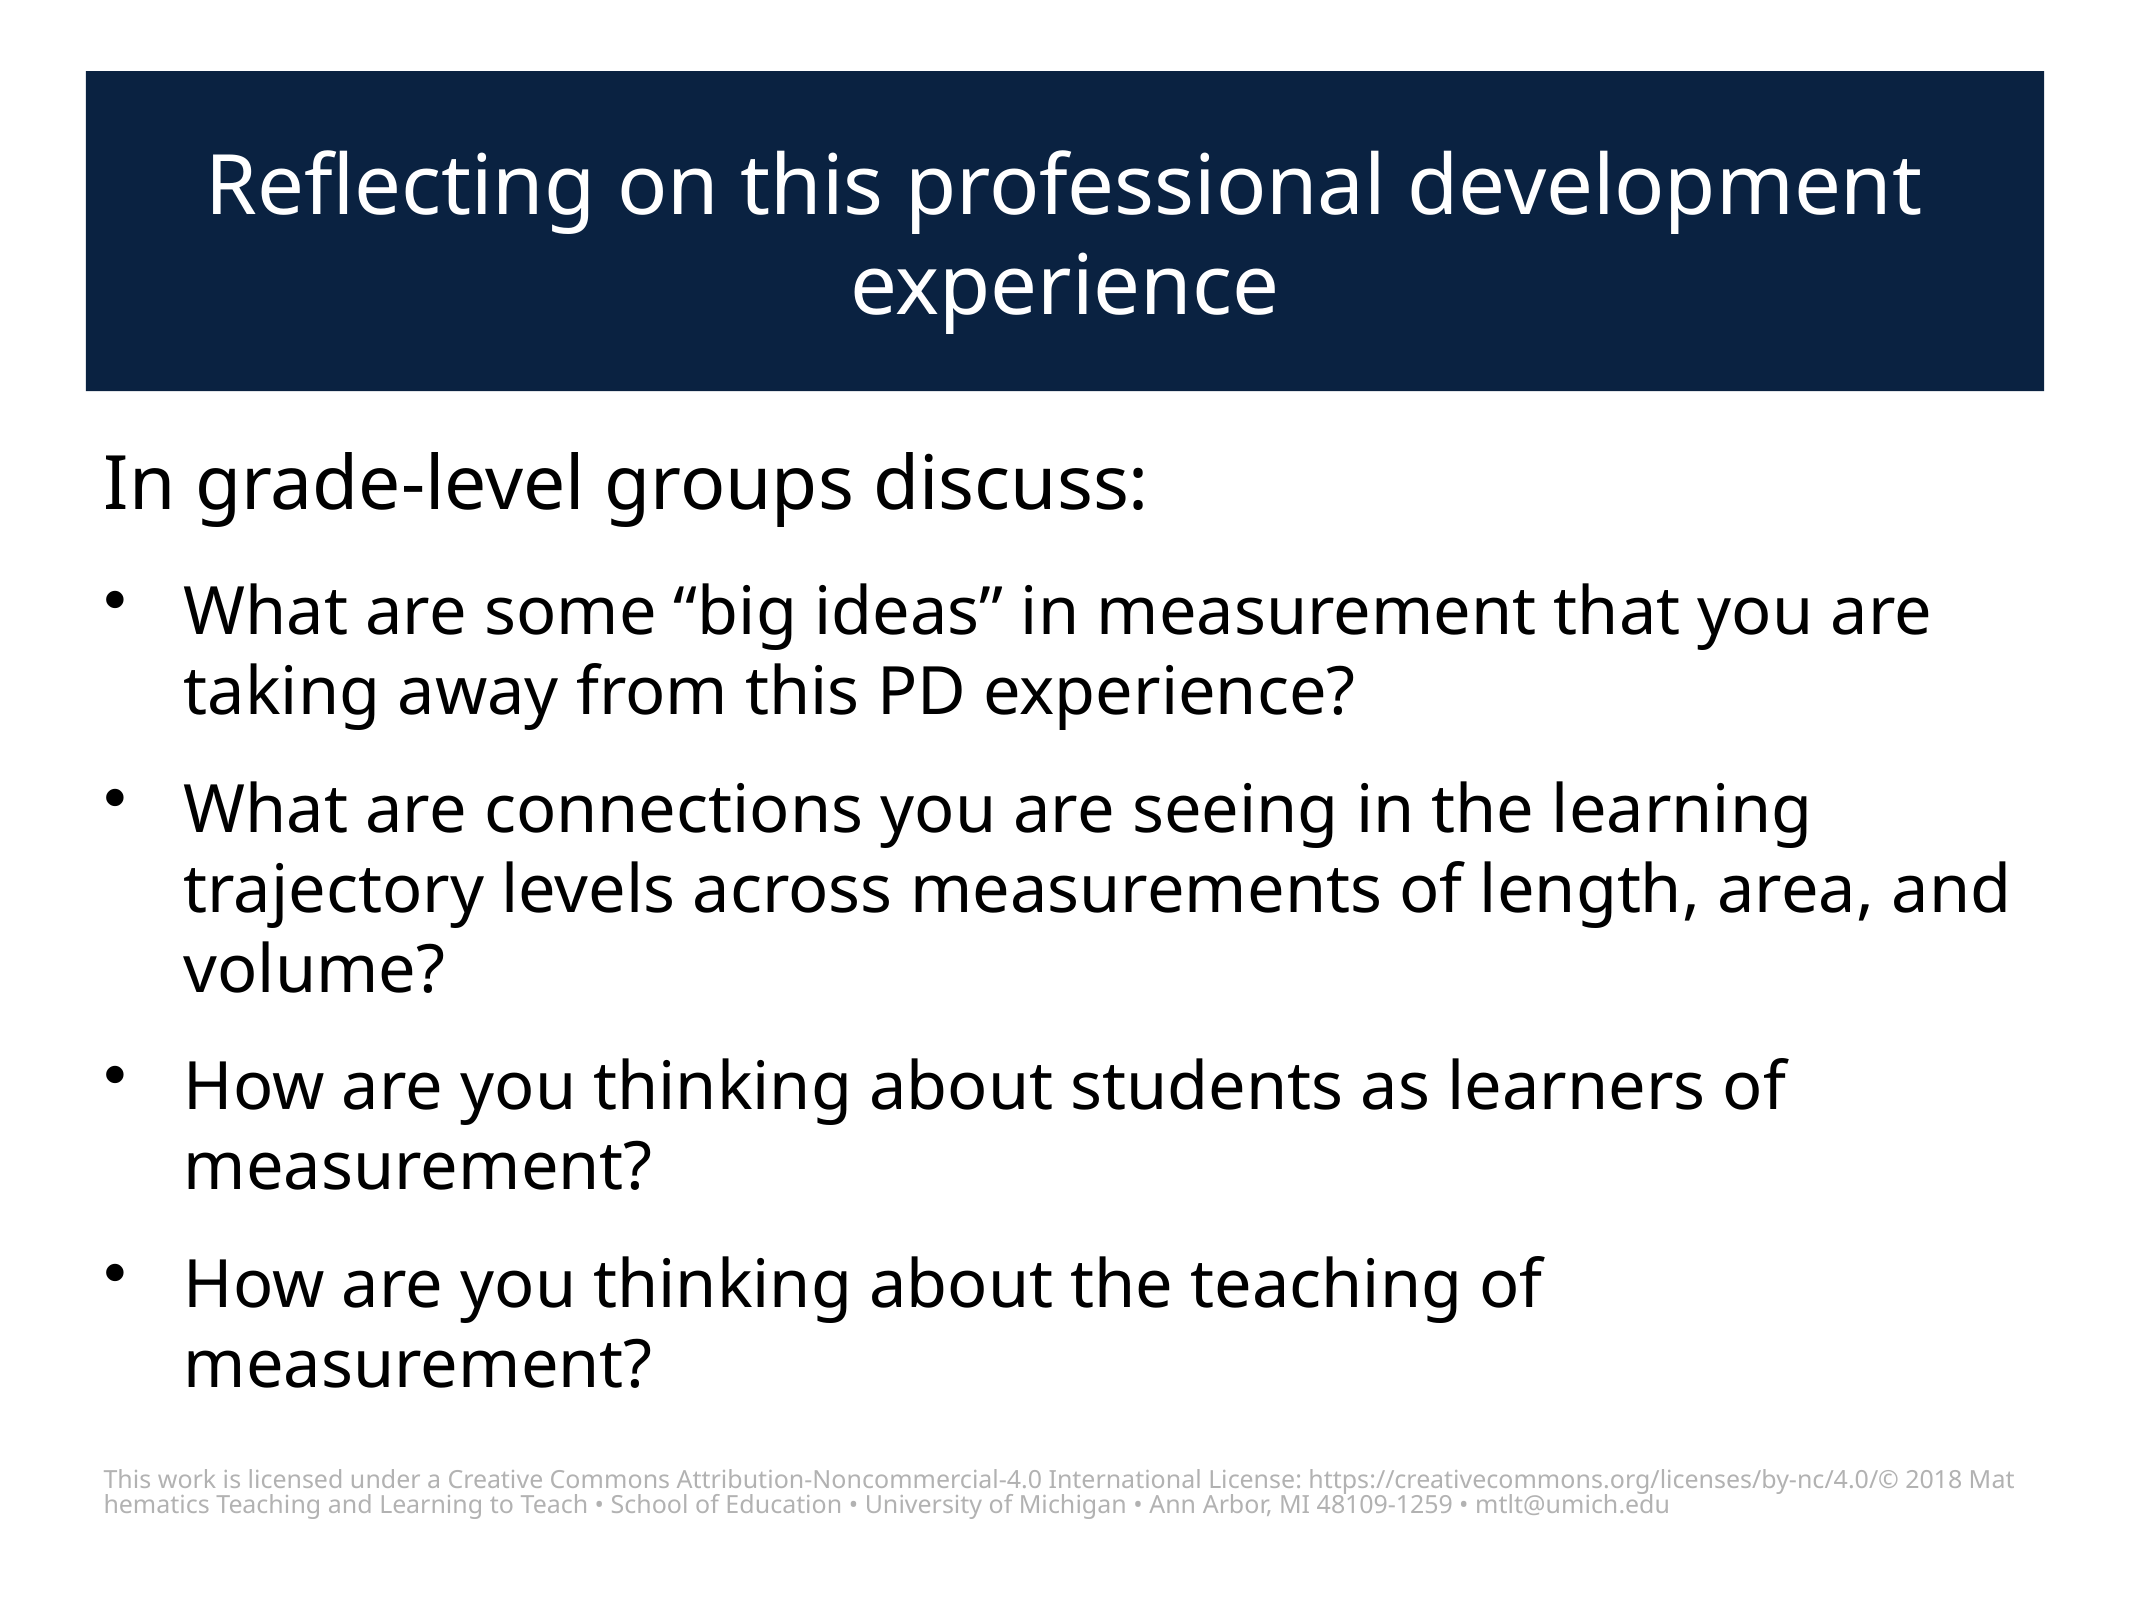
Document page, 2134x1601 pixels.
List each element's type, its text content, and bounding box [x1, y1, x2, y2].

list In grade-level groups discuss: What are some “big ideas” in measurement that you are taking away from this PD experience? What are connections you are seeing in the learning trajectory levels across measurements of length, area, and volume? How are you thinking about students as learners of measurement? How are you thinking about the teaching of measurement? [88, 426, 2045, 1430]
title Reflecting on this professional development experience [85, 71, 2045, 392]
footer This work is licensed under a Creative Commons Attribution-Noncommercial-4.0 International License: https://creativecommons.org/licenses/by-nc/4.0/ © 2018 Mathematics Teaching and Learning to Teach • School of Education • University of Michigan • Ann Arbor, MI 48109-1259 • mtlt@umich.edu [88, 1436, 2045, 1524]
